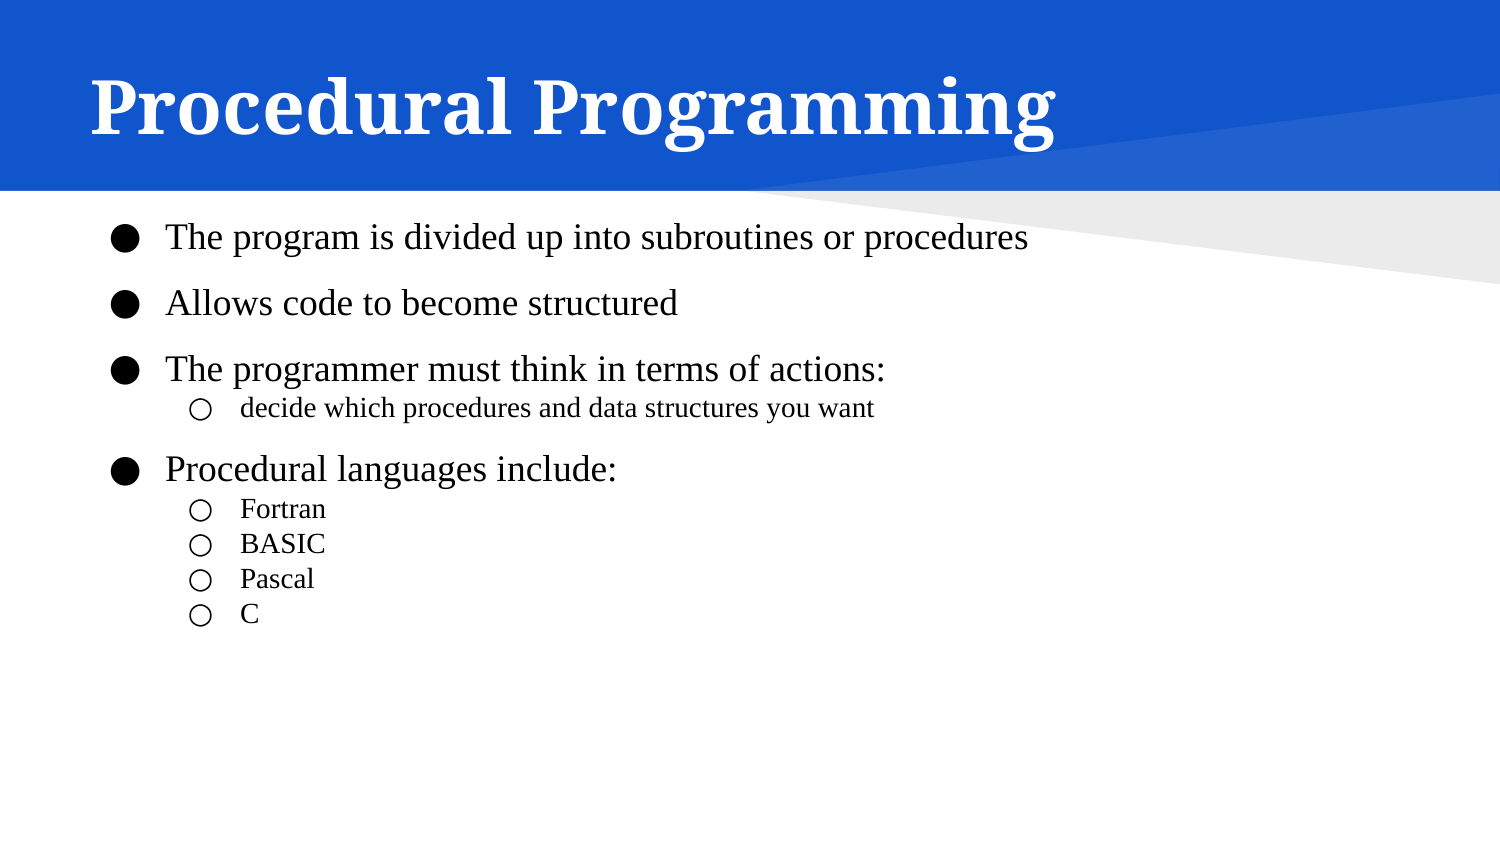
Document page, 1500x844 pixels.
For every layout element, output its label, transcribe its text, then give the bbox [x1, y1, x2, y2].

title Procedural Programming [75, 33, 1425, 175]
list The program is divided up into subroutines or procedures Allows code to become structured The programmer must think in terms of actions: decide which procedures and data structures you want Procedural languages include: Fortran BASIC Pascal C [75, 196, 1425, 808]
